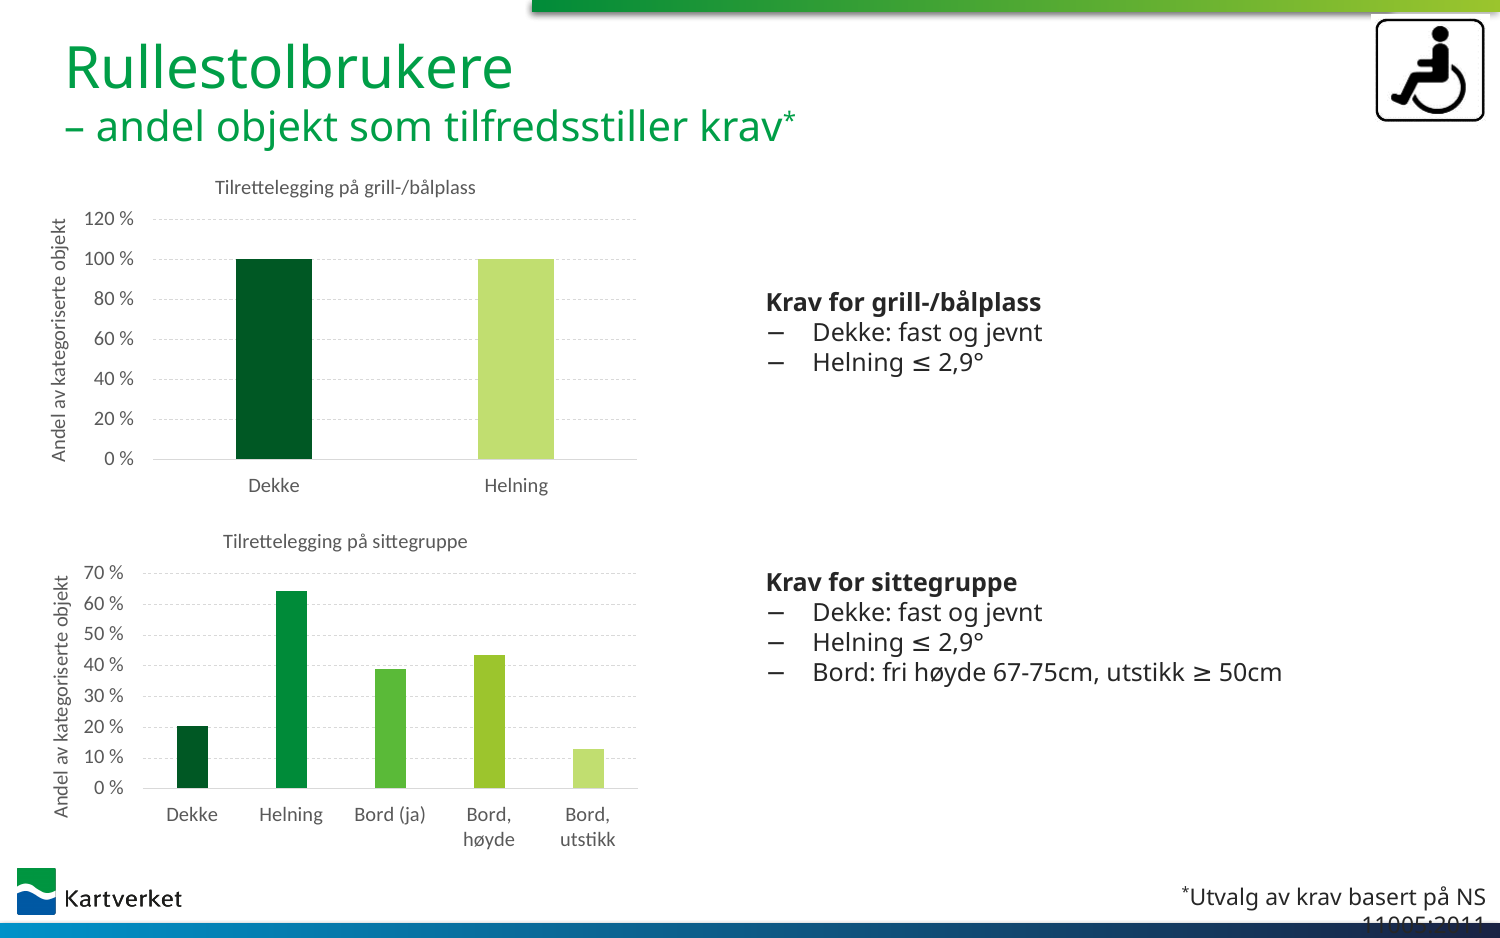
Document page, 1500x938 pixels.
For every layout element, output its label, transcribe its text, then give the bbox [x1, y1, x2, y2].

picture [1371, 13, 1491, 127]
text_box Rullestolbrukere – andel objekt som tilfredsstiller krav* [49, 14, 1431, 158]
text_box Krav for sittegruppe Dekke: fast og jevnt Helning ≤ 2,9° Bord: fri høyde 67-75cm, utstikk ≥ 50cm [750, 559, 1500, 694]
picture [41, 520, 650, 859]
text_box Krav for grill-/bålplass Dekke: fast og jevnt Helning ≤ 2,9° [750, 279, 1452, 384]
text_box *Utvalg av krav basert på NS 11005:2011 [1068, 873, 1500, 938]
picture [41, 166, 650, 505]
